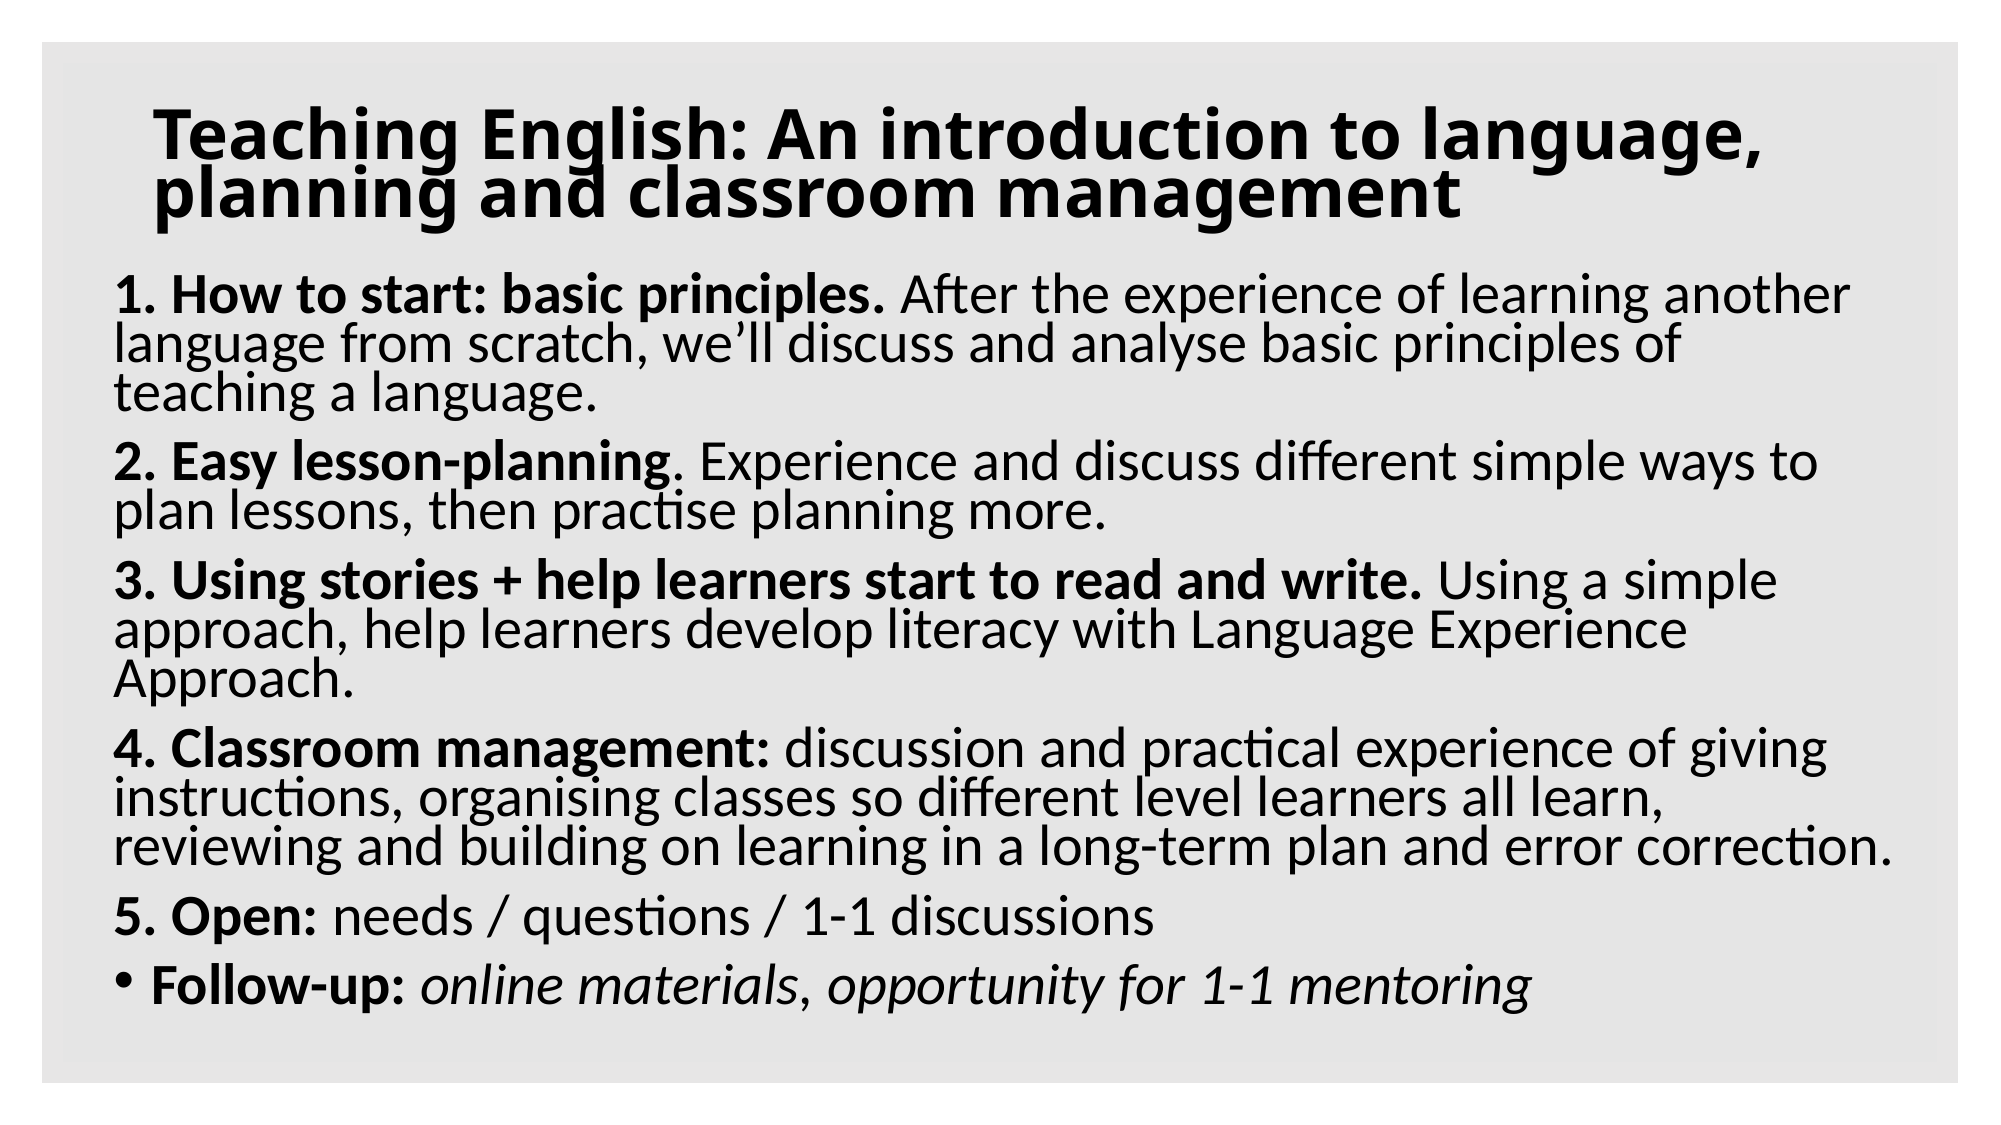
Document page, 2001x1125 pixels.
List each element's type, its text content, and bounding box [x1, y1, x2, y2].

text_box [52, 51, 1948, 1073]
list 1. How to start: basic principles. After the experience of learning another language from scratch, we’ll discuss and analyse basic principles of teaching a language. 2. Easy lesson-planning. Experience and discuss different simple ways to plan lessons, then practise planning more. 3. Using stories + help learners start to read and write. Using a simple approach, help learners develop literacy with Language Experience Approach. 4. Classroom management: discussion and practical experience of giving instructions, organising classes so different level learners all learn, reviewing and building on learning in a long-term plan and error correction. 5. Open: needs / questions / 1-1 discussions Follow-up: online materials, opportunity for 1-1 mentoring [98, 266, 1910, 1057]
title Teaching English: An introduction to language, planning and classroom management [137, 103, 1863, 266]
